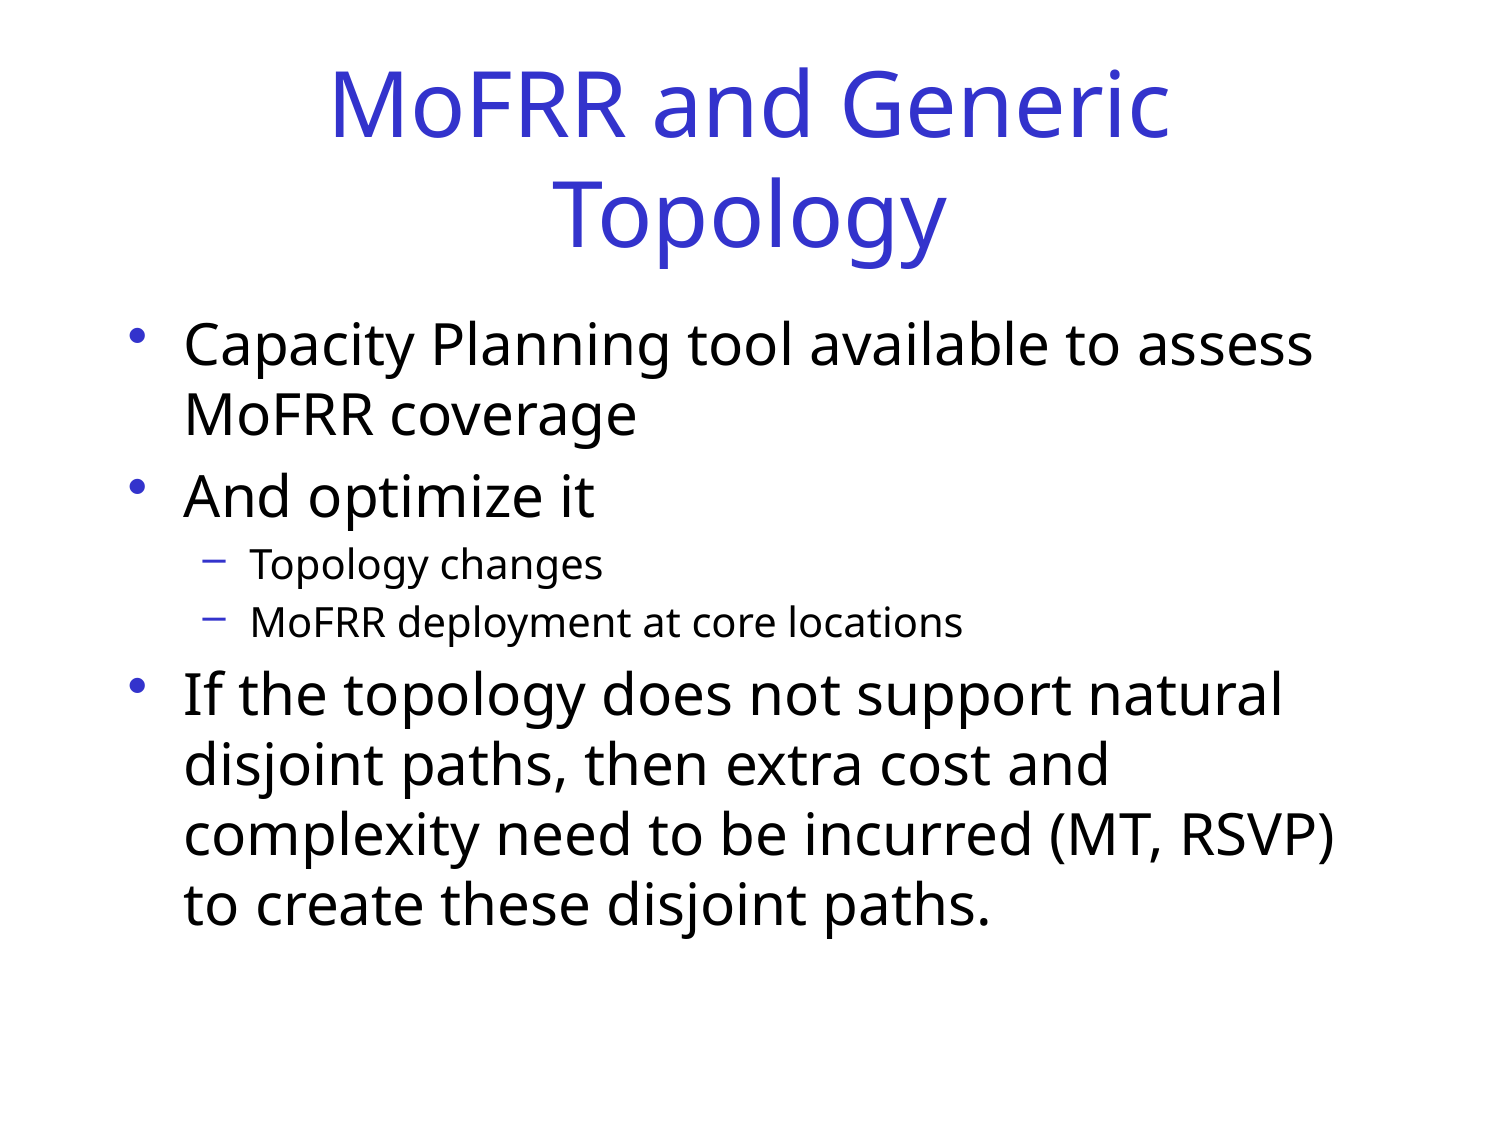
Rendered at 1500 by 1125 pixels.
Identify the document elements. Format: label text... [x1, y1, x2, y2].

list Capacity Planning tool available to assess MoFRR coverage And optimize it Topology changes MoFRR deployment at core locations If the topology does not support natural disjoint paths, then extra cost and complexity need to be incurred (MT, RSVP) to create these disjoint paths. [112, 299, 1388, 976]
title MoFRR and Generic Topology [112, 62, 1388, 251]
